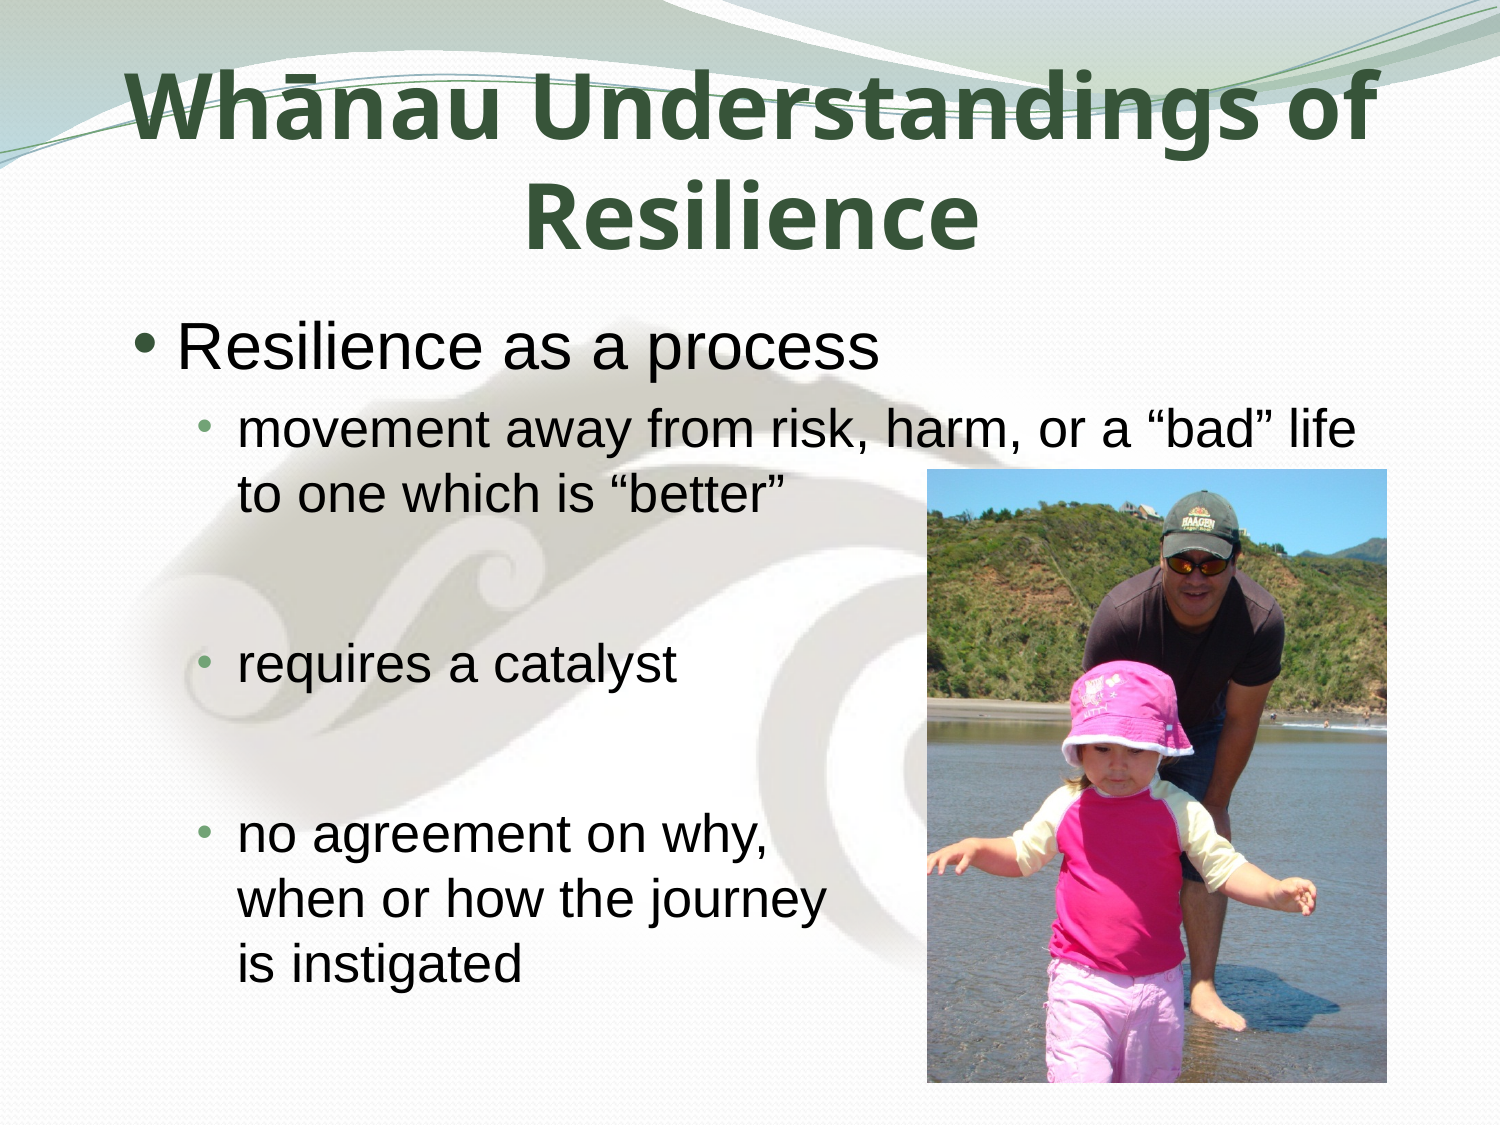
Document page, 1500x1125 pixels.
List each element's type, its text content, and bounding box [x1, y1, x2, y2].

picture [926, 469, 1387, 1083]
title Whānau Understandings of Resilience [76, 137, 1427, 268]
list Resilience as a process movement away from risk, harm, or a “bad” life to one which is “better” requires a catalyst no agreement on why, when or how the journey is instigated [117, 302, 1388, 1004]
